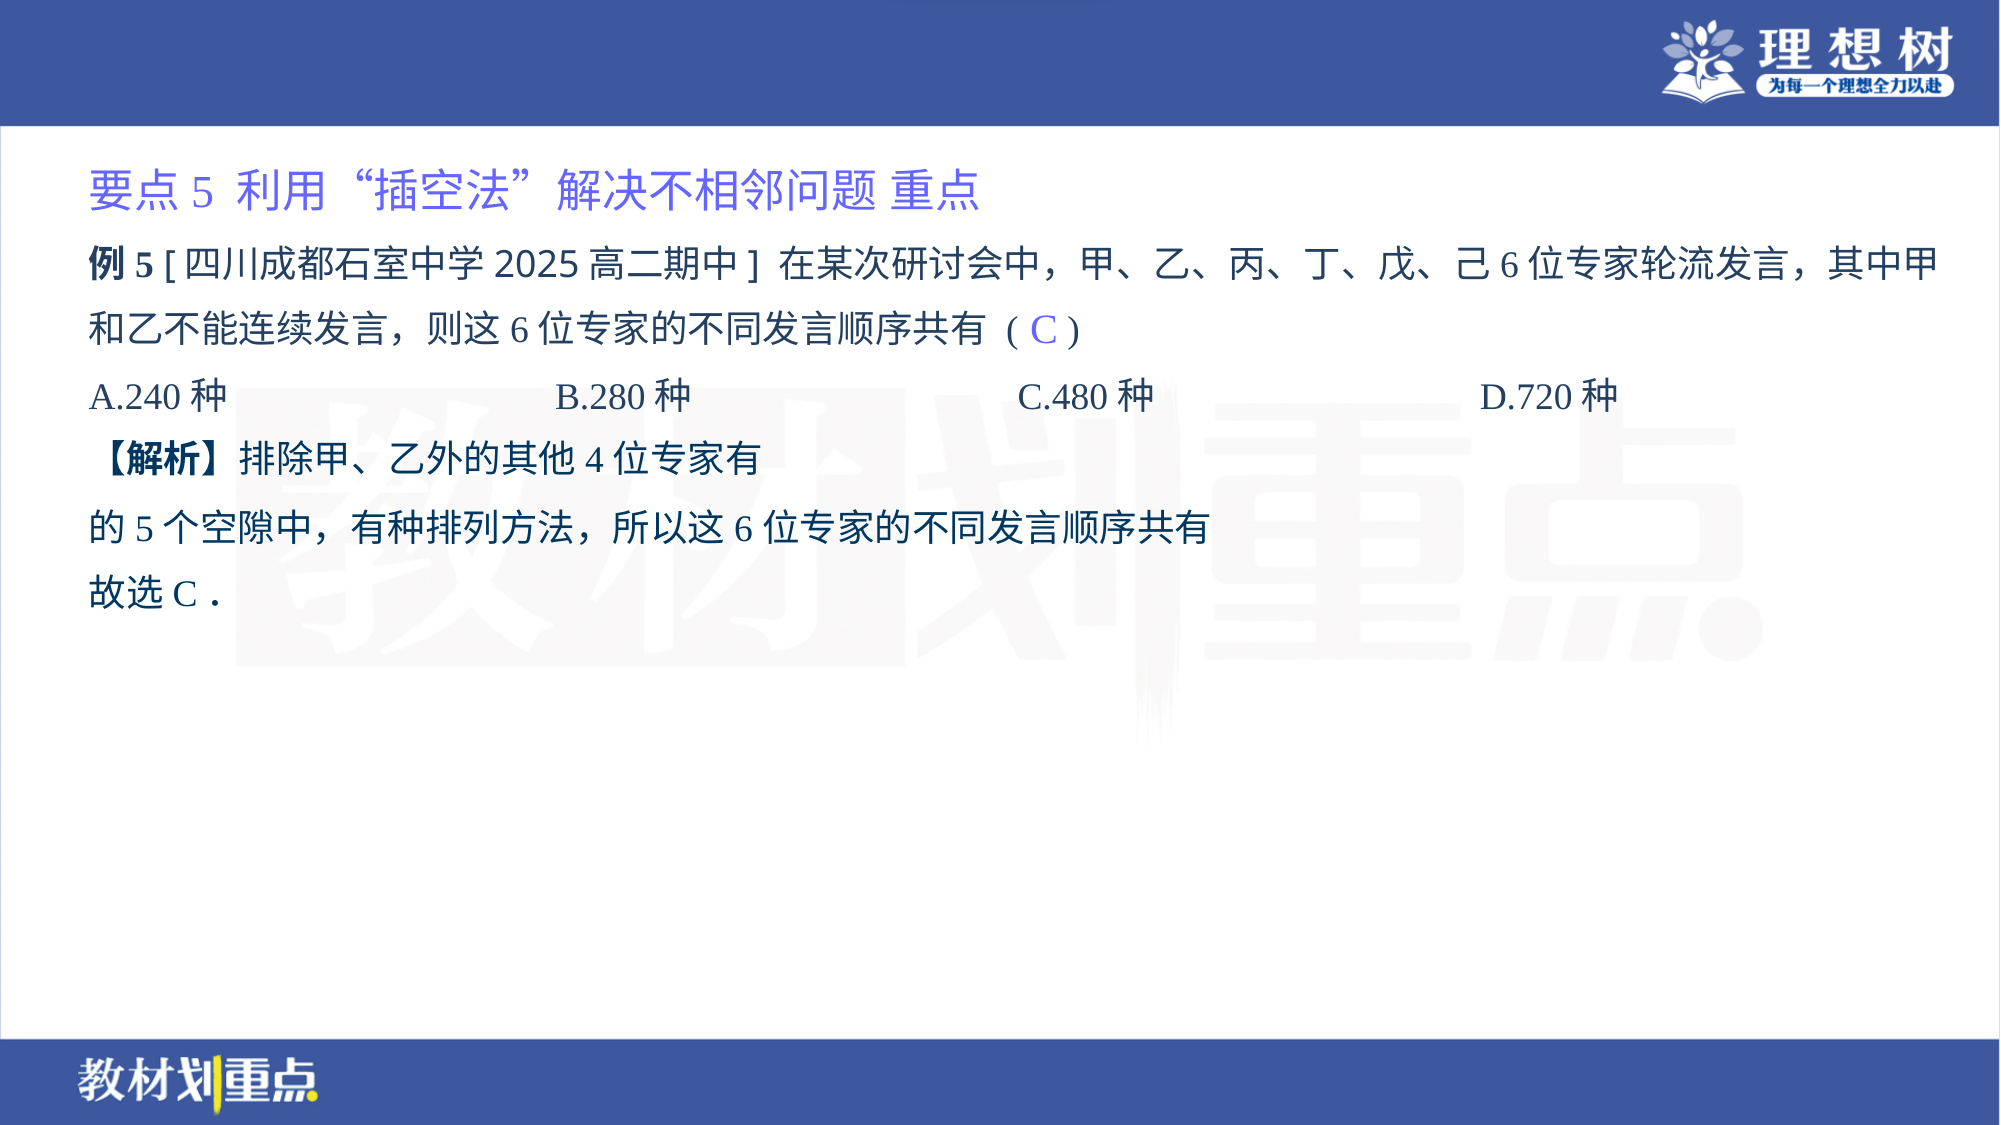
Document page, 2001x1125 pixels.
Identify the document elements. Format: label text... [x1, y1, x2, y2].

text_box 要点5 利用“插空法”解决不相邻问题 重点 [88, 135, 1911, 216]
text_box A.240种 B.280种 C.480种 D.720种 [88, 350, 1911, 410]
picture [0, 0, 2000, 1125]
text_box 例5 [四川成都石室中学2025高二期中] 在某次研讨会中，甲、乙、丙、丁、戊、己6位专家轮流发言，其中甲 和乙不能连续发言，则这6位专家的不同发言顺序共有 ( ) [88, 216, 1911, 343]
text_box C [1015, 299, 1074, 350]
